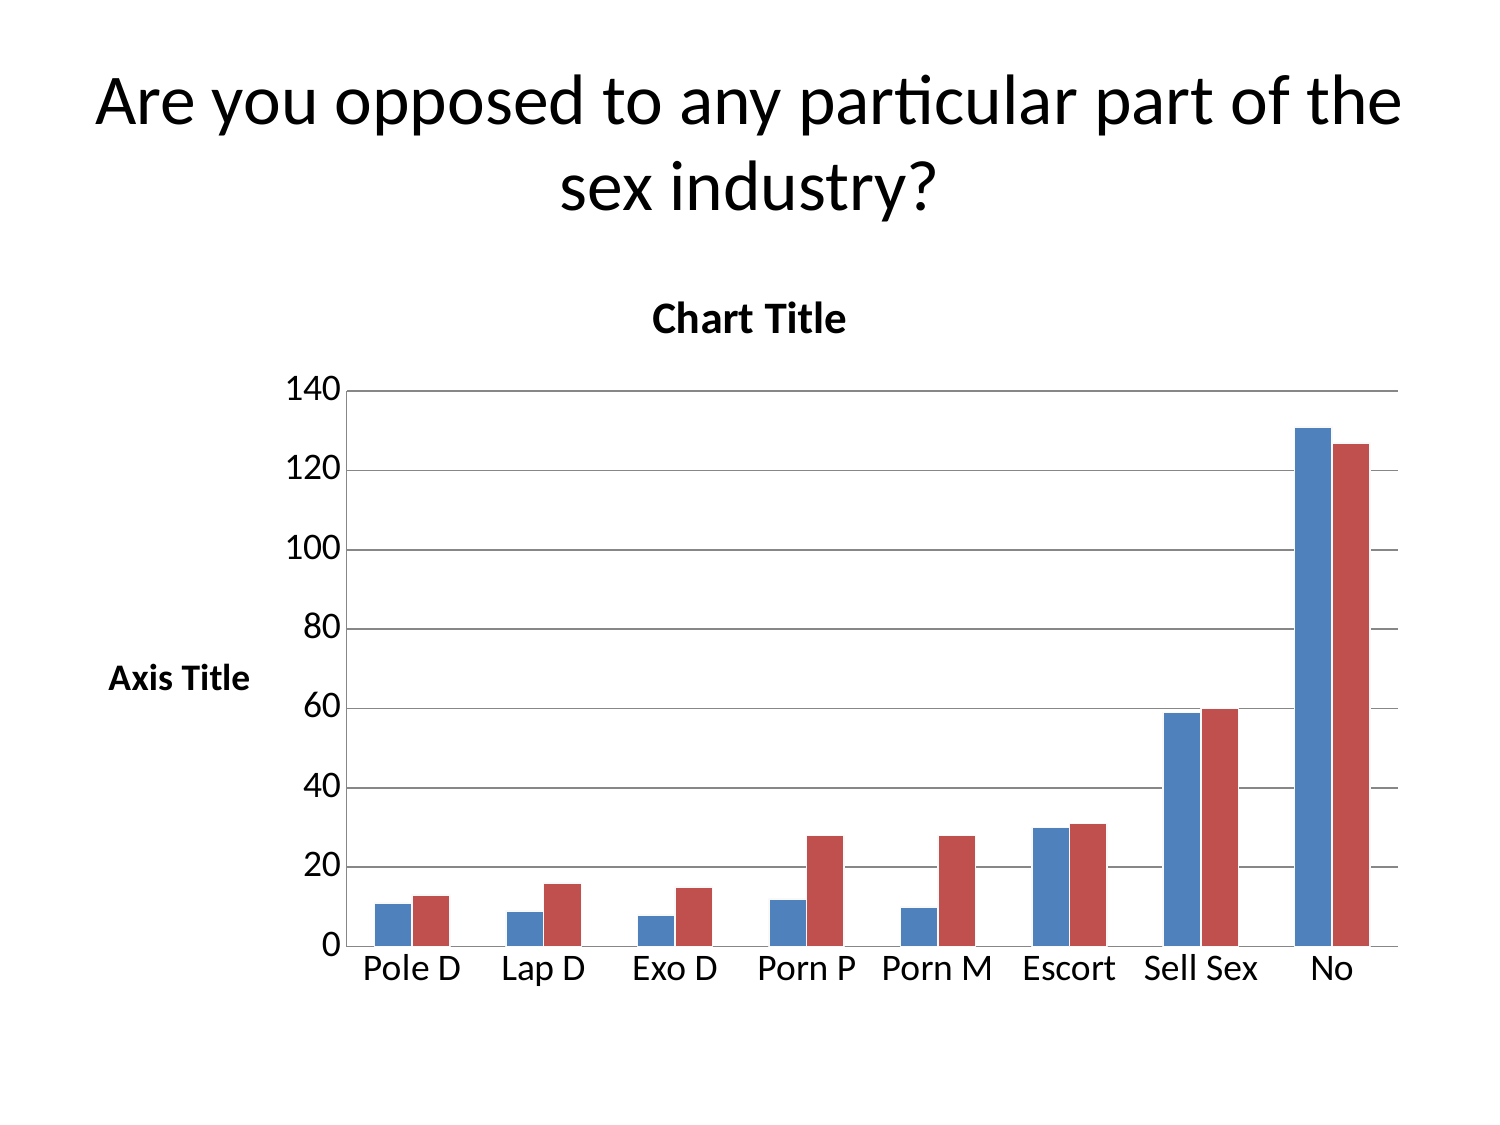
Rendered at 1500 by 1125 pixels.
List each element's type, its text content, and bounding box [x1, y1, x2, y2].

title Are you opposed to any particular part of the sex industry? [75, 45, 1425, 233]
chart [74, 262, 1426, 1006]
